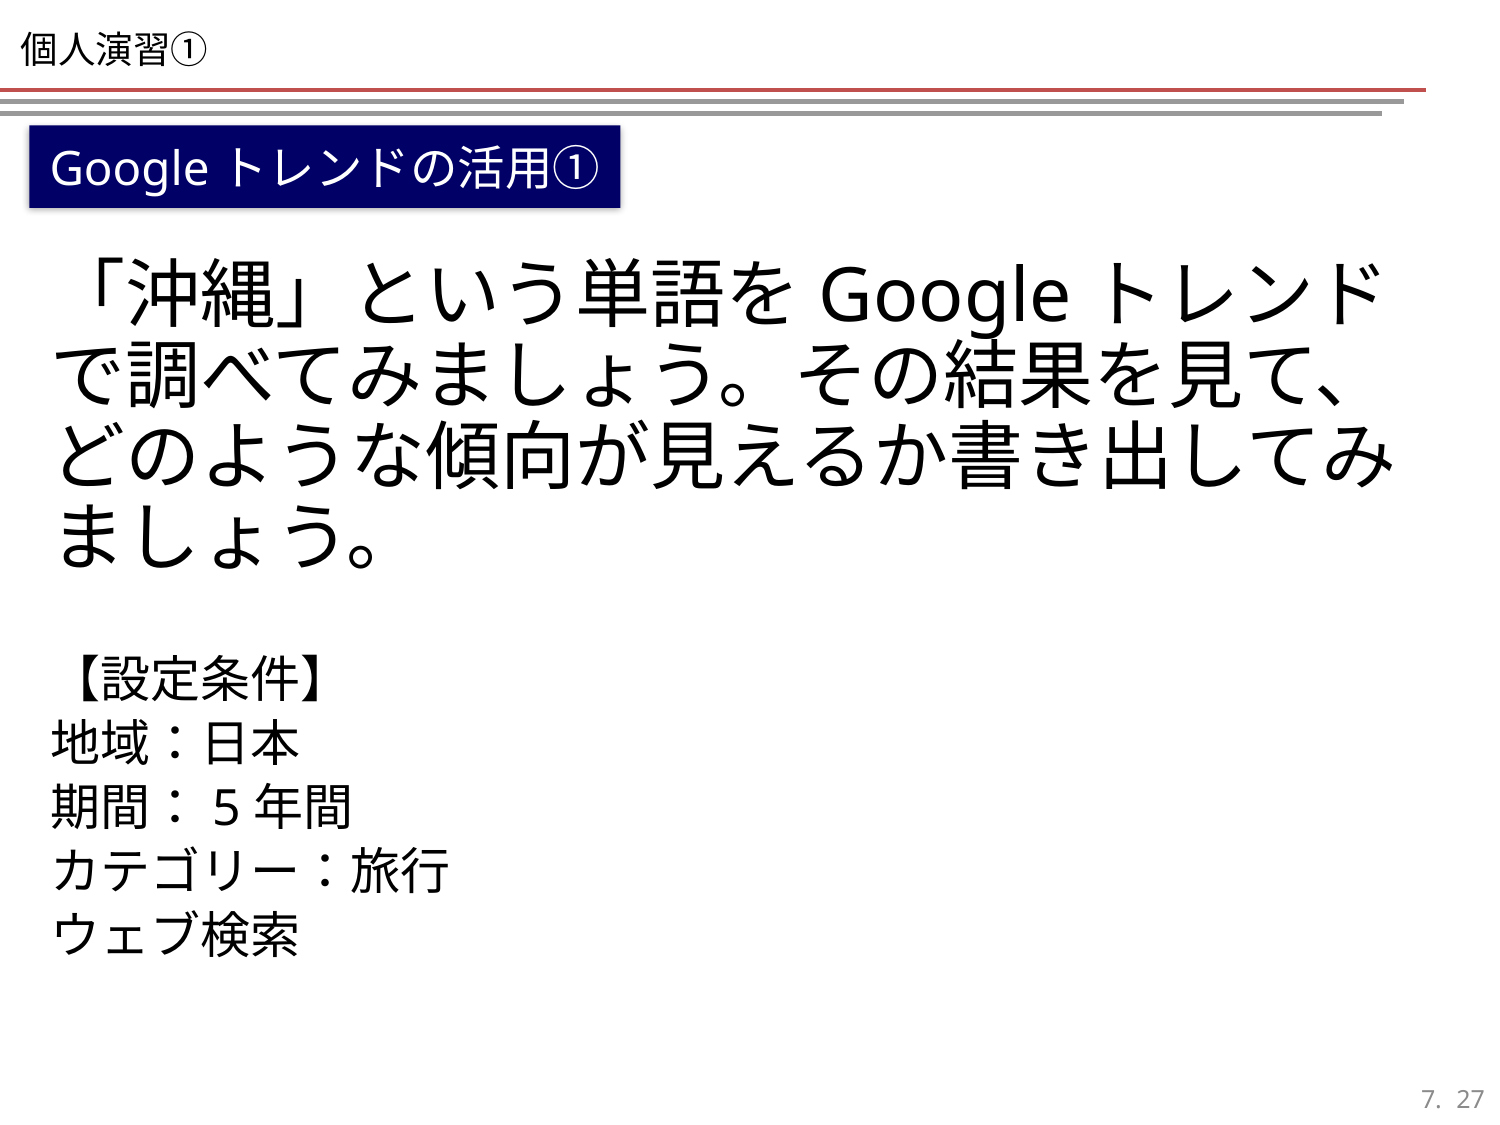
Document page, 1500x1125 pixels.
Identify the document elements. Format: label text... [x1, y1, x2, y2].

text_box Googleトレンドの活用① [29, 125, 621, 208]
text_box 「沖縄」という単語をGoogleトレンドで調べてみましょう。その結果を見て、どのような傾向が見えるか書き出してみましょう。 【設定条件】 地域：日本 期間：5年間 カテゴリー：旅行 ウェブ検索 [34, 247, 1466, 978]
title 個人演習① [5, 18, 1424, 79]
slide_number 26 [1381, 1065, 1500, 1125]
